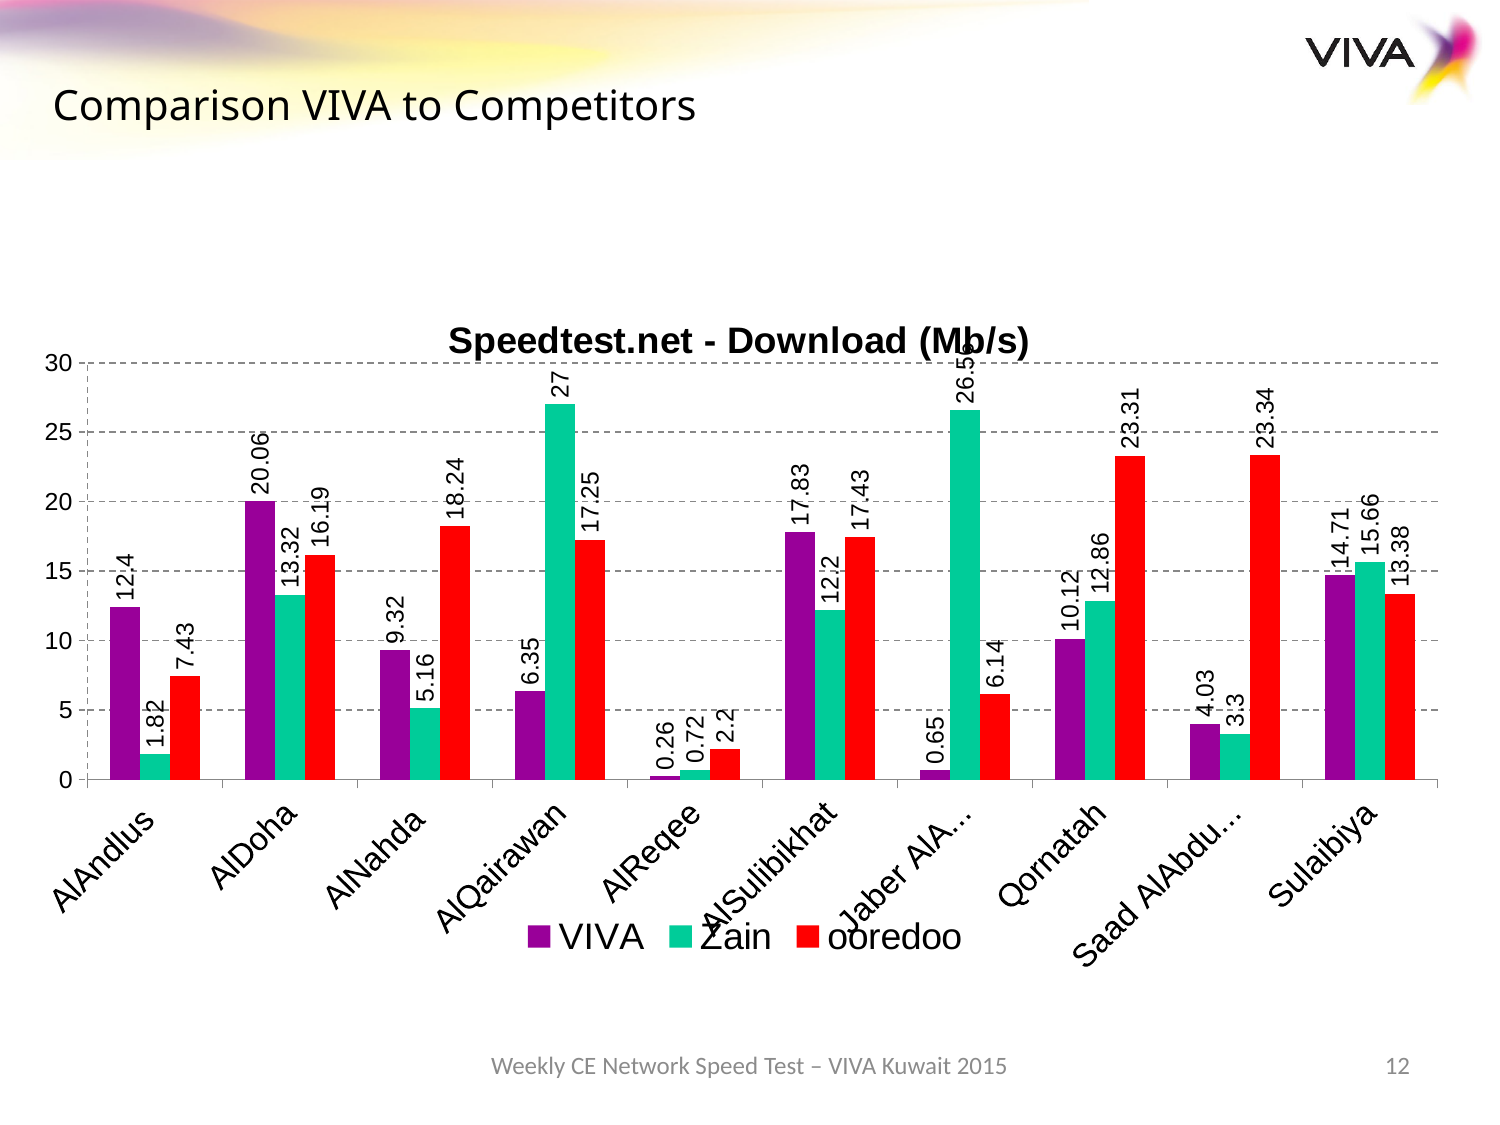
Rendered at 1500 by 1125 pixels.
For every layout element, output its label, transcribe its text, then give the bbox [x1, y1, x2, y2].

chart [27, 287, 1463, 976]
text_box Comparison VIVA to Competitors [37, 24, 1278, 184]
text_box Weekly CE Network Speed Test – VIVA Kuwait 2015 [205, 1042, 1074, 1103]
picture [1300, 12, 1485, 105]
picture [0, 0, 1089, 160]
text_box 12 [1074, 1042, 1425, 1103]
